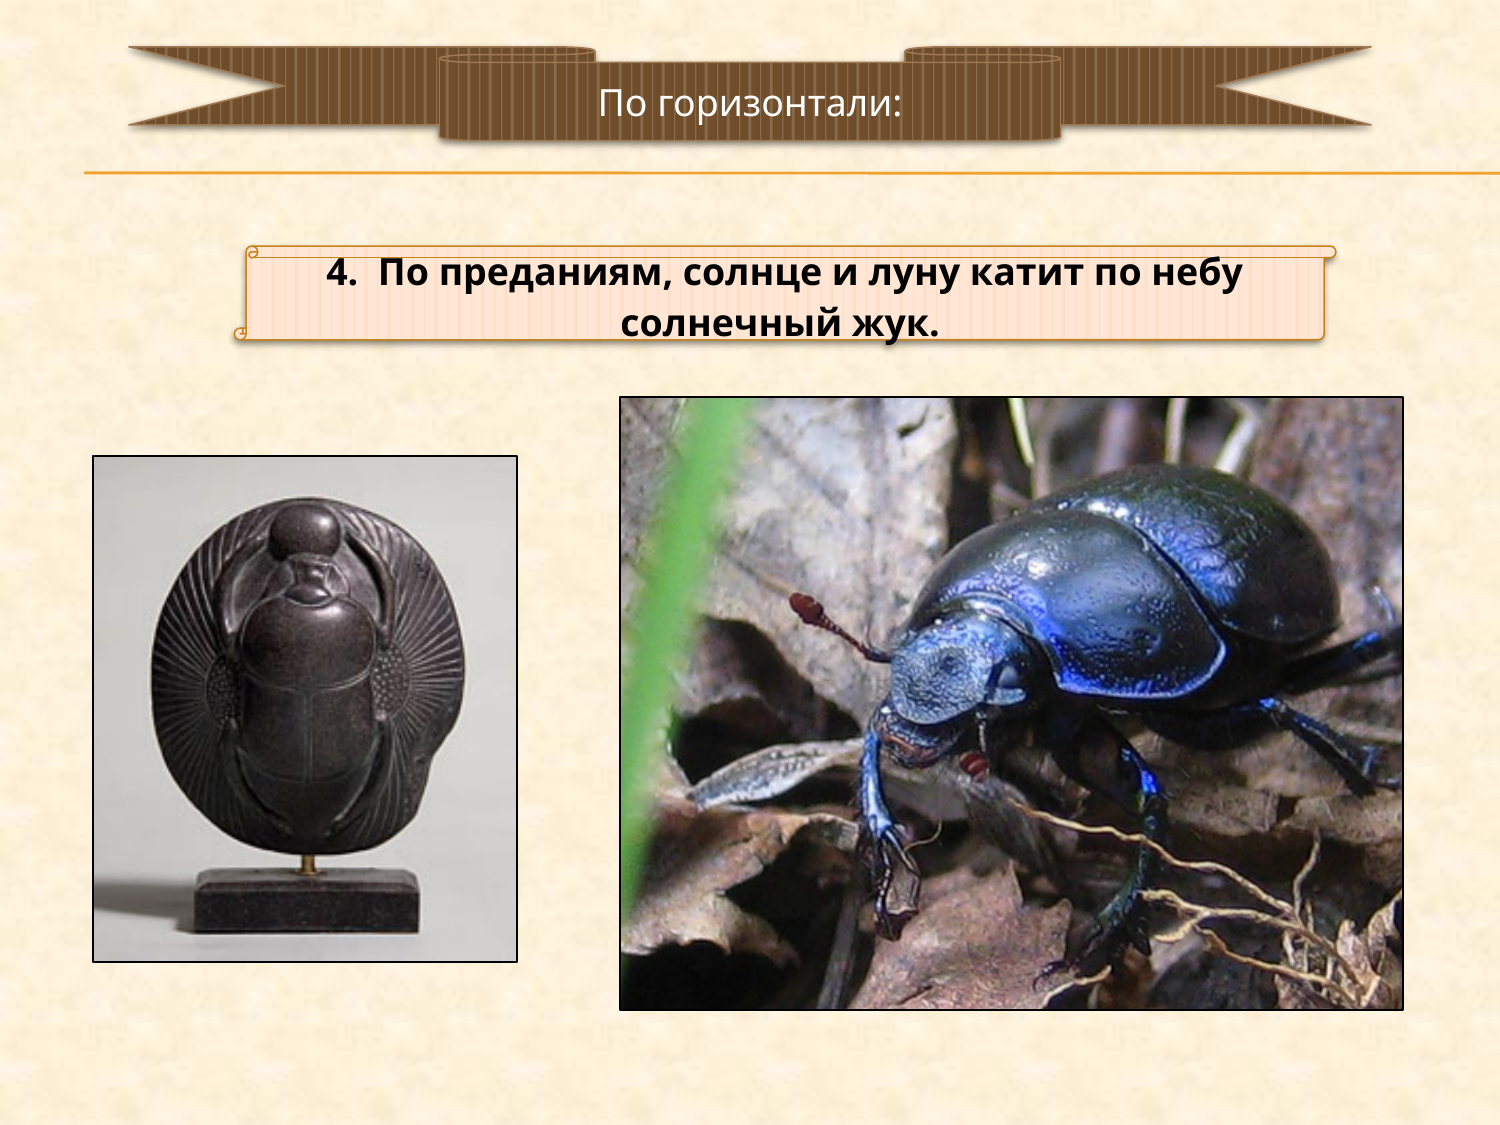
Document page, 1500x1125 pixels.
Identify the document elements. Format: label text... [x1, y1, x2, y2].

text_box По горизонтали: [128, 46, 1372, 142]
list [93, 456, 516, 962]
picture [0, 0, 1500, 1125]
text_box 4. По преданиям, солнце и луну катит по небу солнечный жук. [233, 245, 1337, 341]
